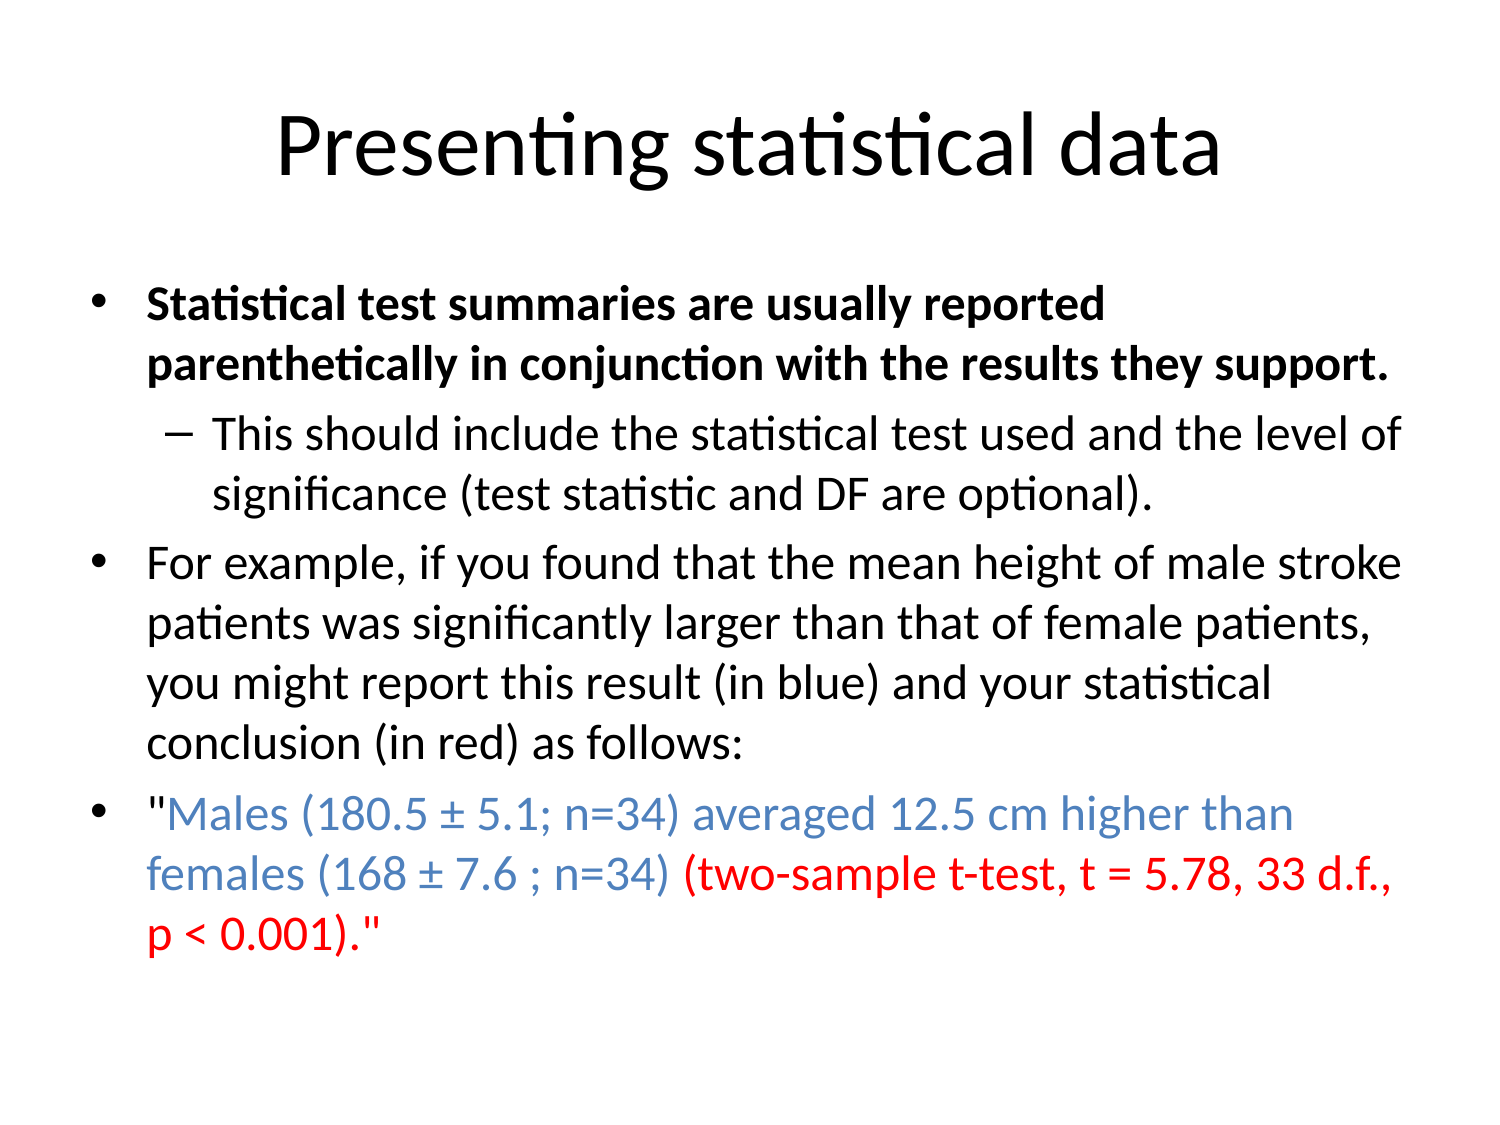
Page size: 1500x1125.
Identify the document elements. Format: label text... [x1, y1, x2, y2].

list Statistical test summaries are usually reported parenthetically in conjunction with the results they support. This should include the statistical test used and the level of significance (test statistic and DF are optional). For example, if you found that the mean height of male stroke patients was significantly larger than that of female patients, you might report this result (in blue) and your statistical conclusion (in red) as follows: "Males (180.5 ± 5.1; n=34) averaged 12.5 cm higher than females (168 ± 7.6 ; n=34) (two-sample t-test, t = 5.78, 33 d.f., p < 0.001)." [75, 262, 1425, 1005]
title Presenting statistical data [75, 45, 1425, 233]
